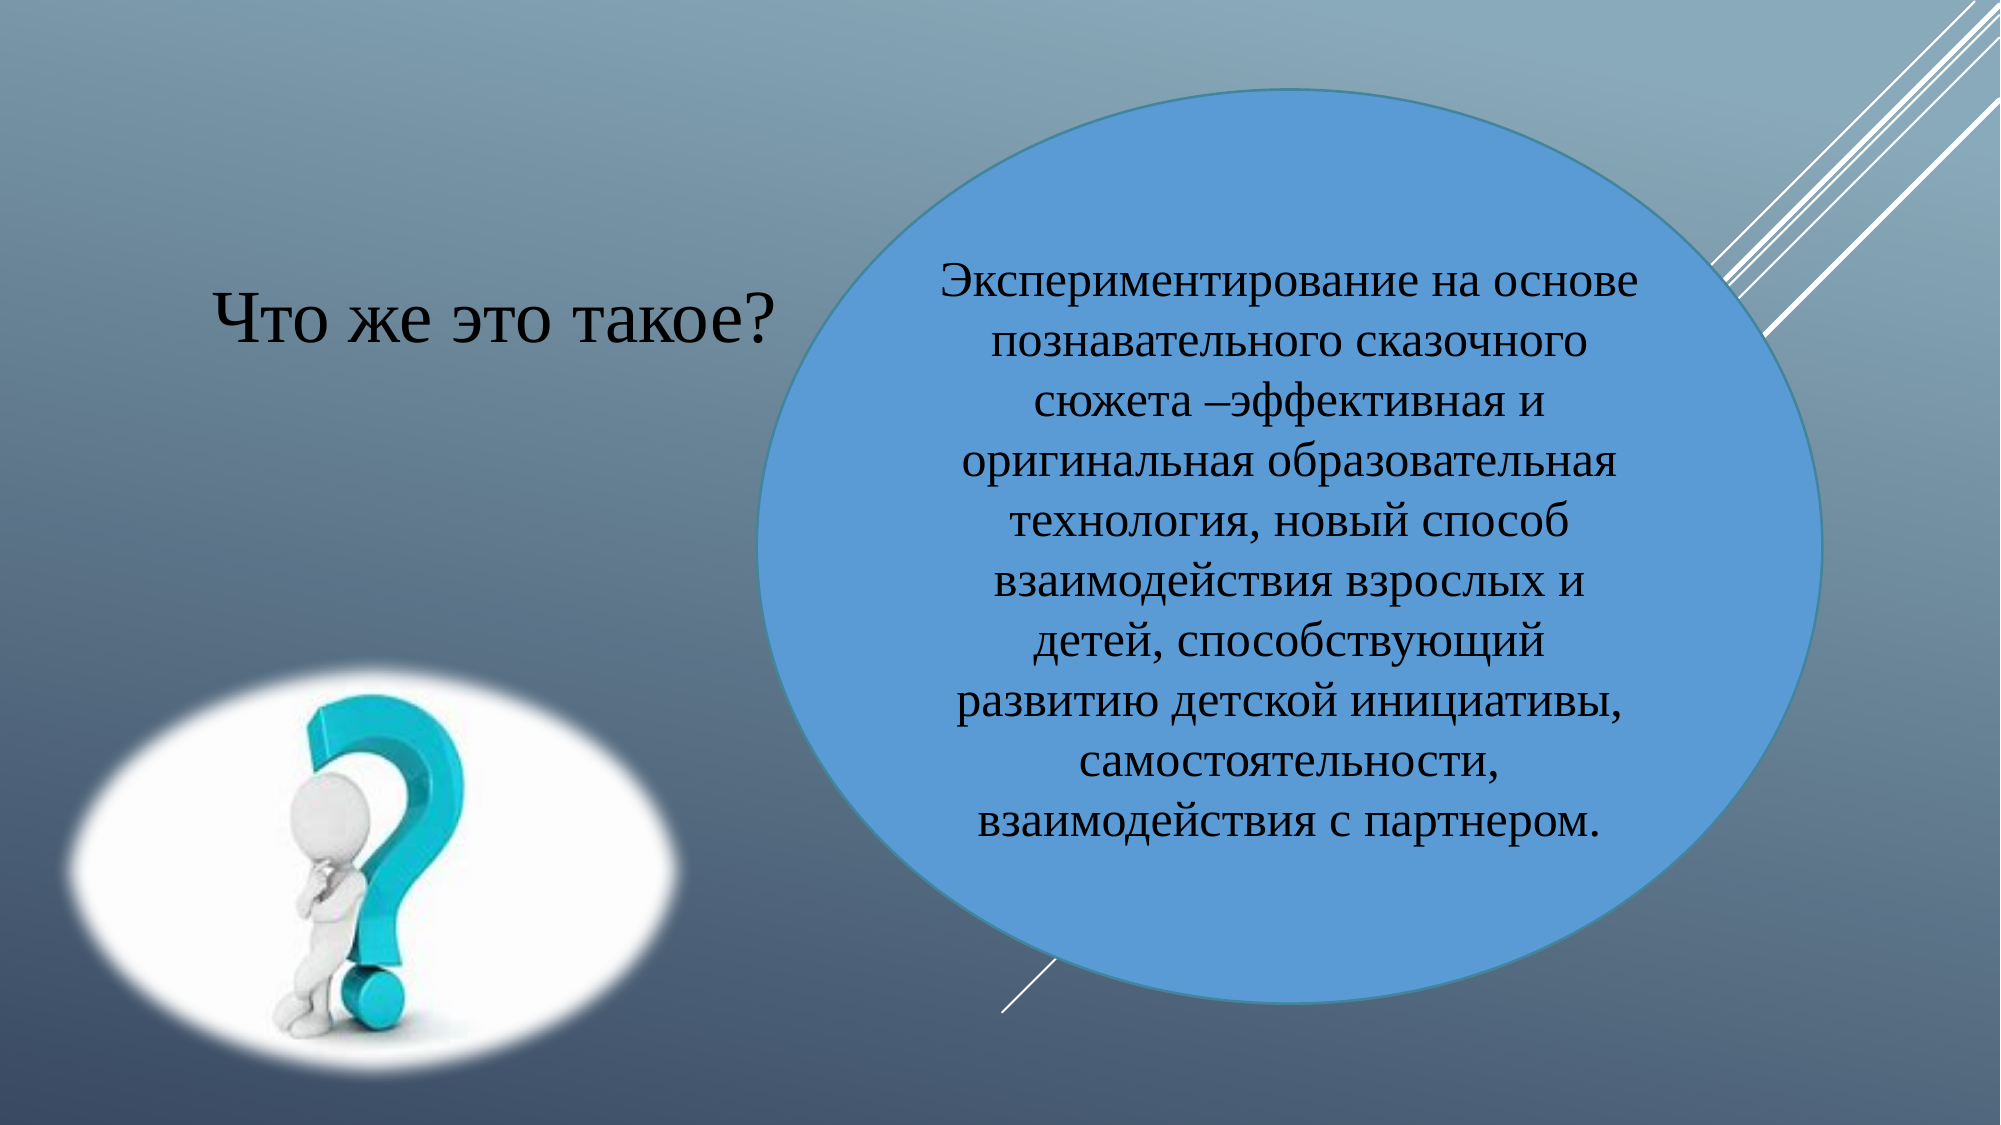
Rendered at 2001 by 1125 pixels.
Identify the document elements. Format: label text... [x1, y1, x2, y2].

subtitle Что же это такое? [197, 89, 1241, 966]
subtitle Что же это такое? [1338, 89, 1968, 966]
text_box Экспериментирование на основе познавательного сказочного сюжета –эффективная и оригинальная образовательная технология, новый способ взаимодействия взрослых и детей, способствующий развитию детской инициативы, самостоятельности, взаимодействия с партнером. [755, 88, 1824, 1005]
picture [51, 653, 695, 1087]
